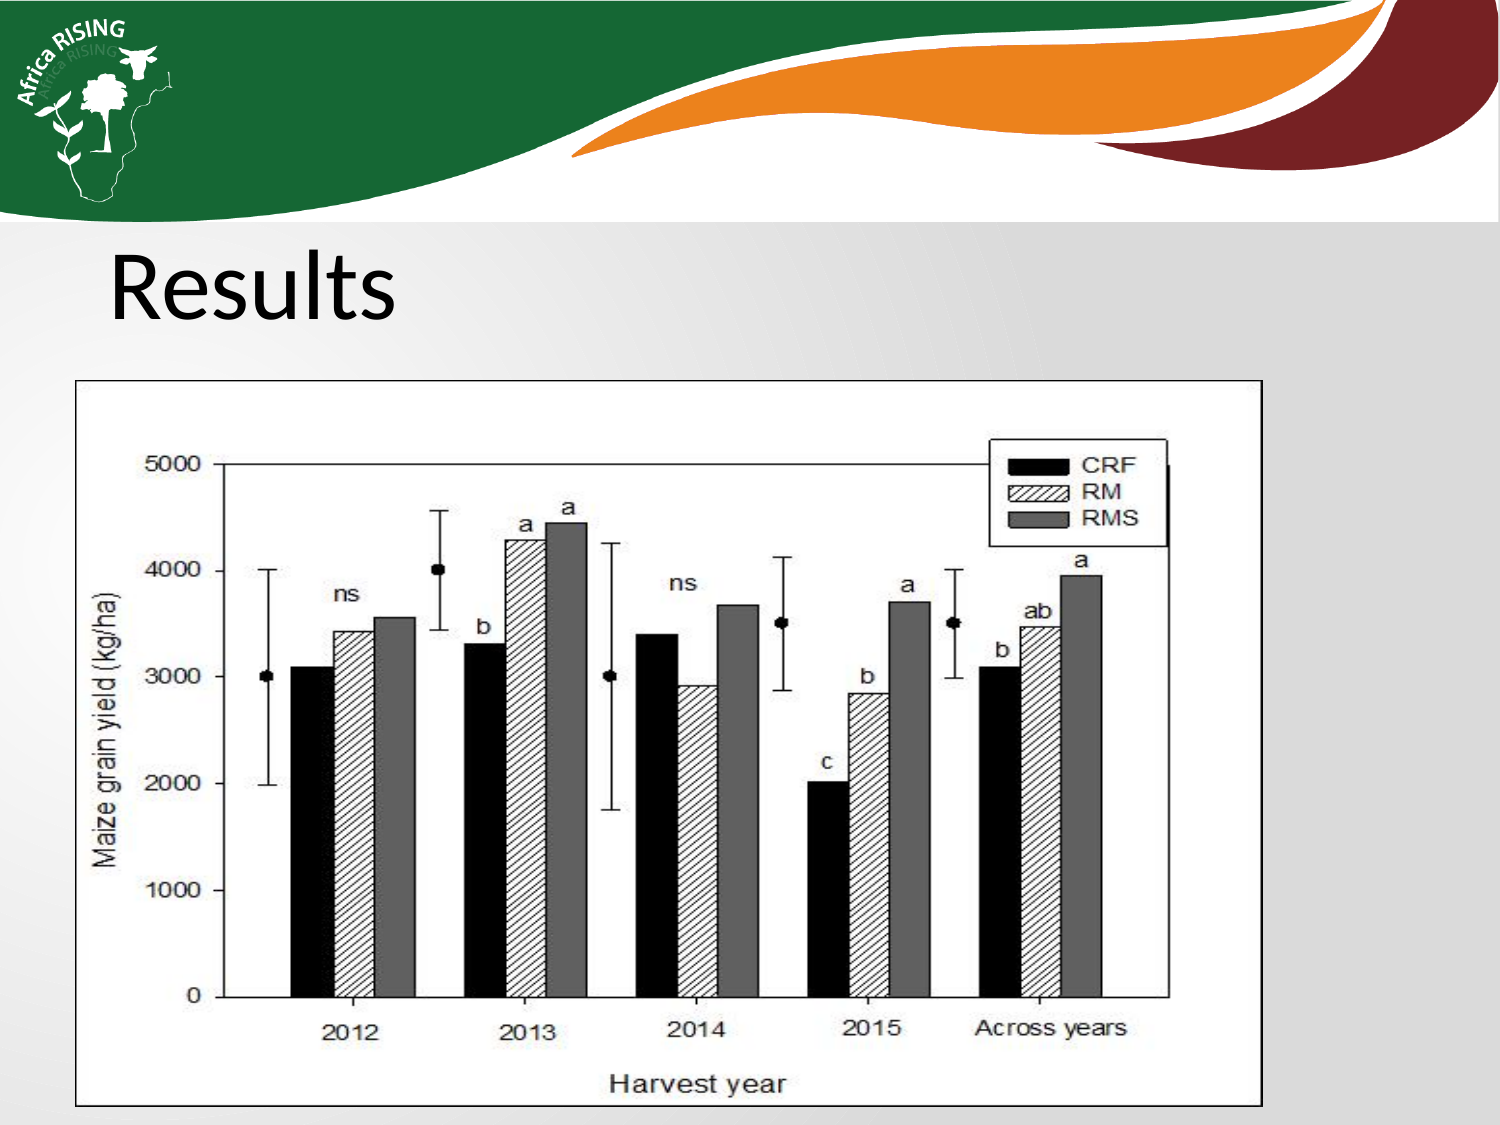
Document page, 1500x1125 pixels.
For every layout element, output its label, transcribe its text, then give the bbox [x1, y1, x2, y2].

list Results [75, 212, 1325, 400]
picture [74, 379, 1263, 1108]
picture [0, 0, 1499, 222]
